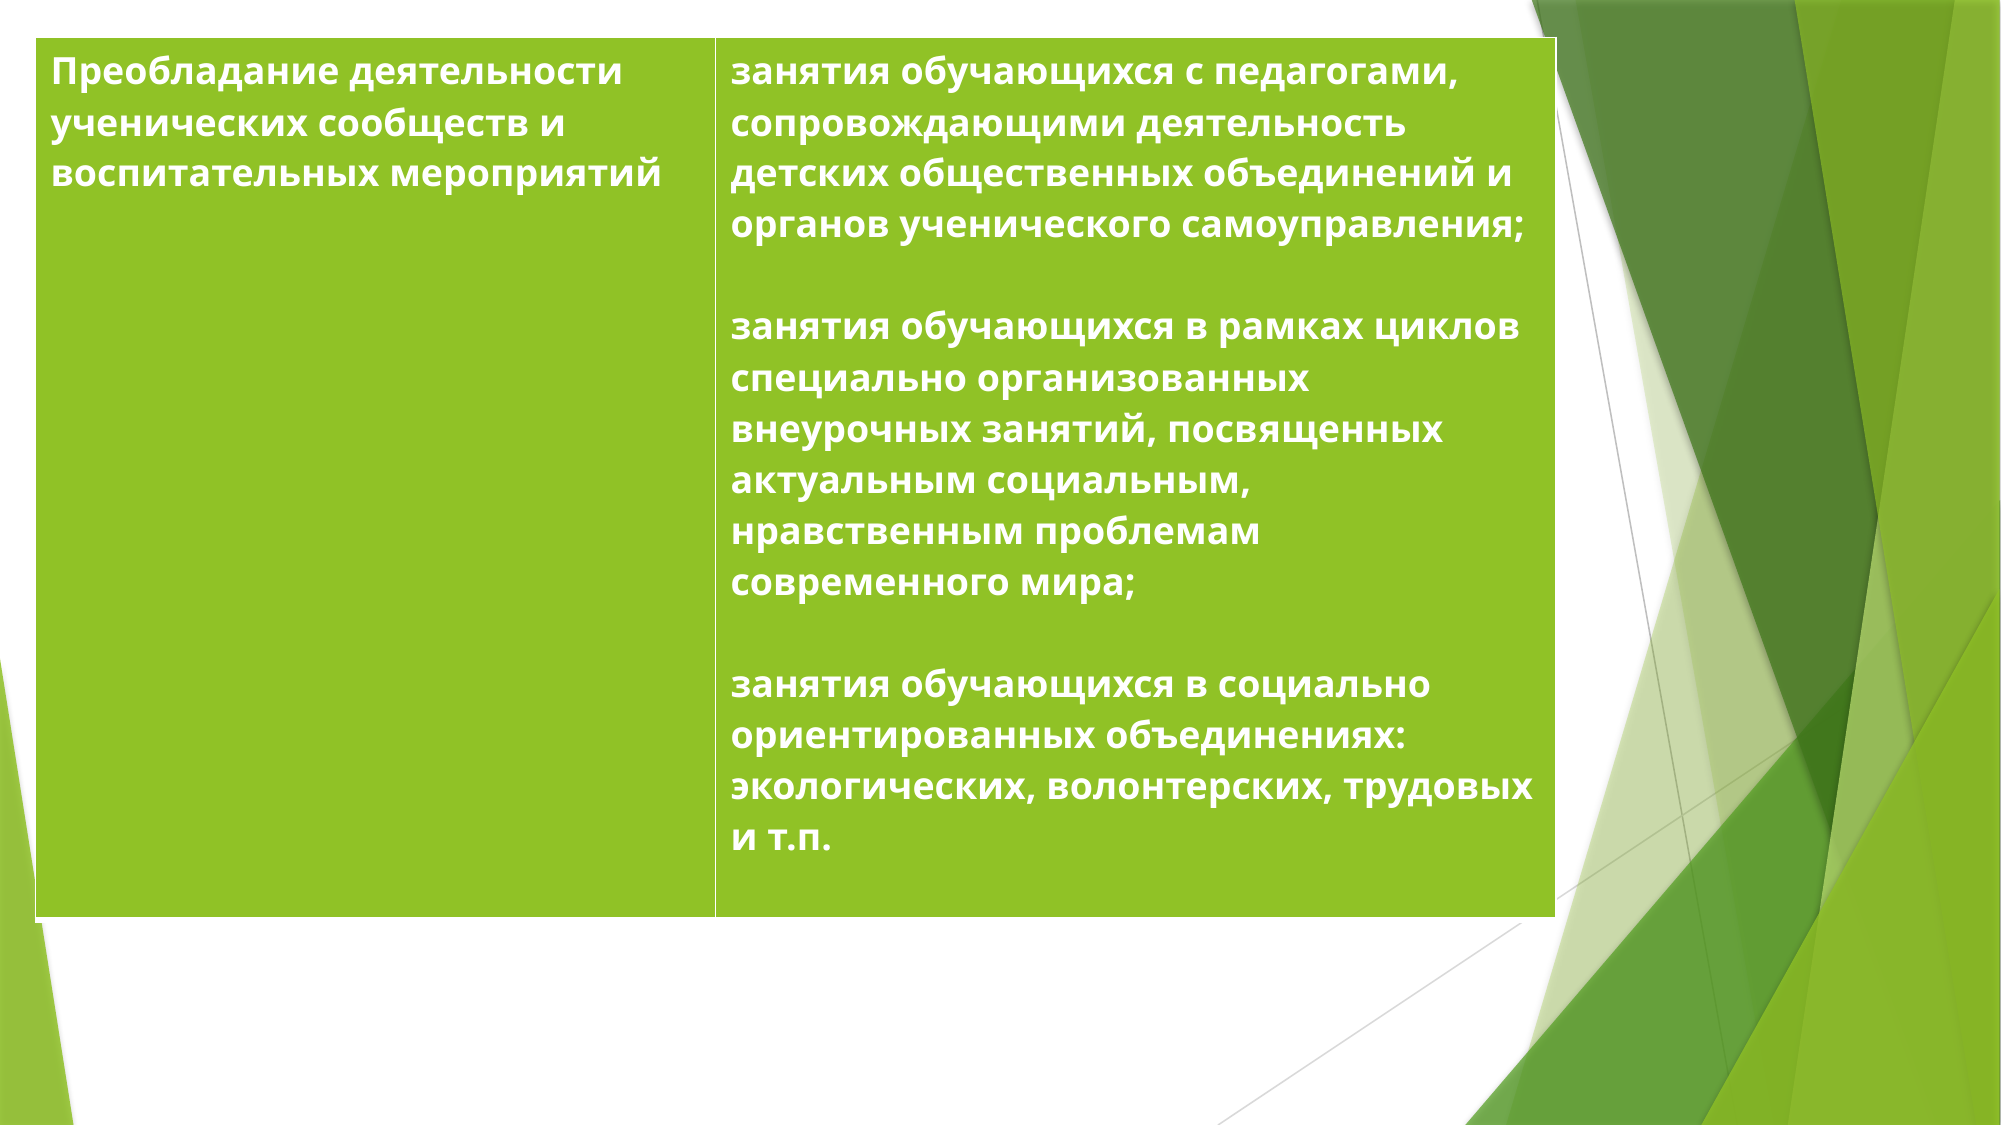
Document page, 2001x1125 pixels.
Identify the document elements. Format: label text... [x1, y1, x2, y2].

table_header занятия обучающихся с педагогами, сопровождающими деятельность детских общественных объединений и органов ученического самоуправления; занятия обучающихся в рамках циклов специально организованных внеурочных занятий, посвященных актуальным социальным, нравственным проблемам современного мира; занятия обучающихся в социально ориентированных объединениях: экологических, волонтерских, трудовых и т.п. [716, 38, 1555, 917]
table_header Преобладание деятельности ученических сообществ и воспитательных мероприятий [36, 38, 715, 917]
